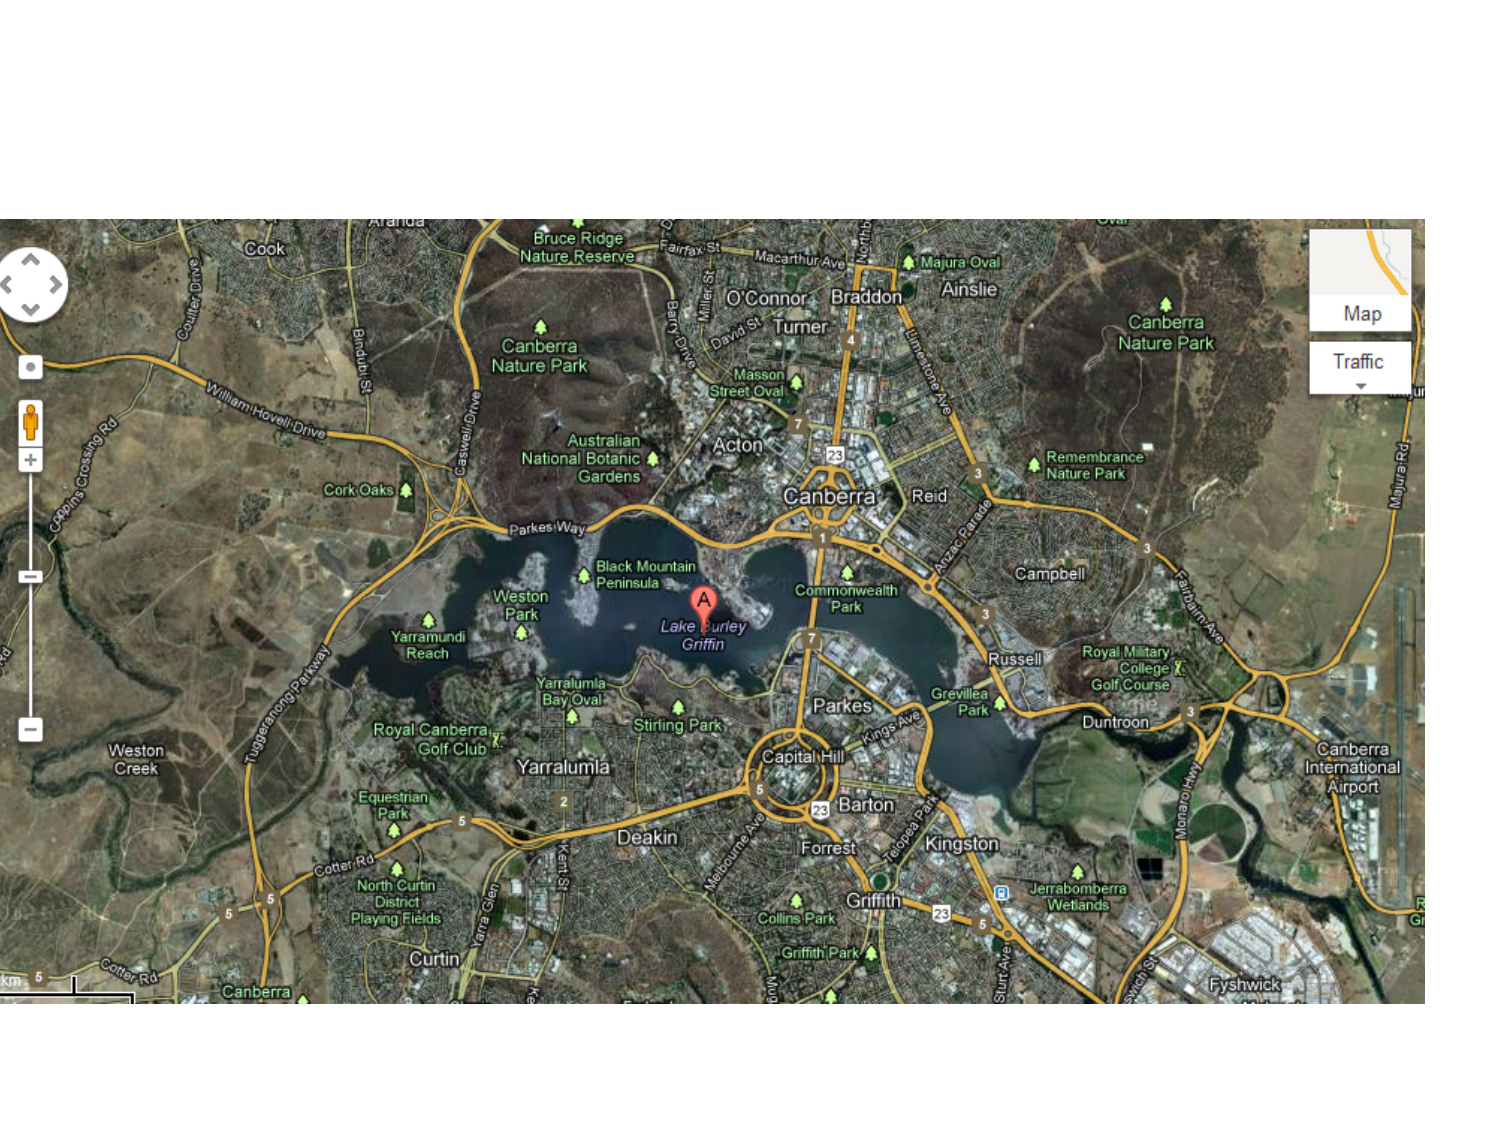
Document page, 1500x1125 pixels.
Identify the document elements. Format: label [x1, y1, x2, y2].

list [0, 219, 1426, 1004]
